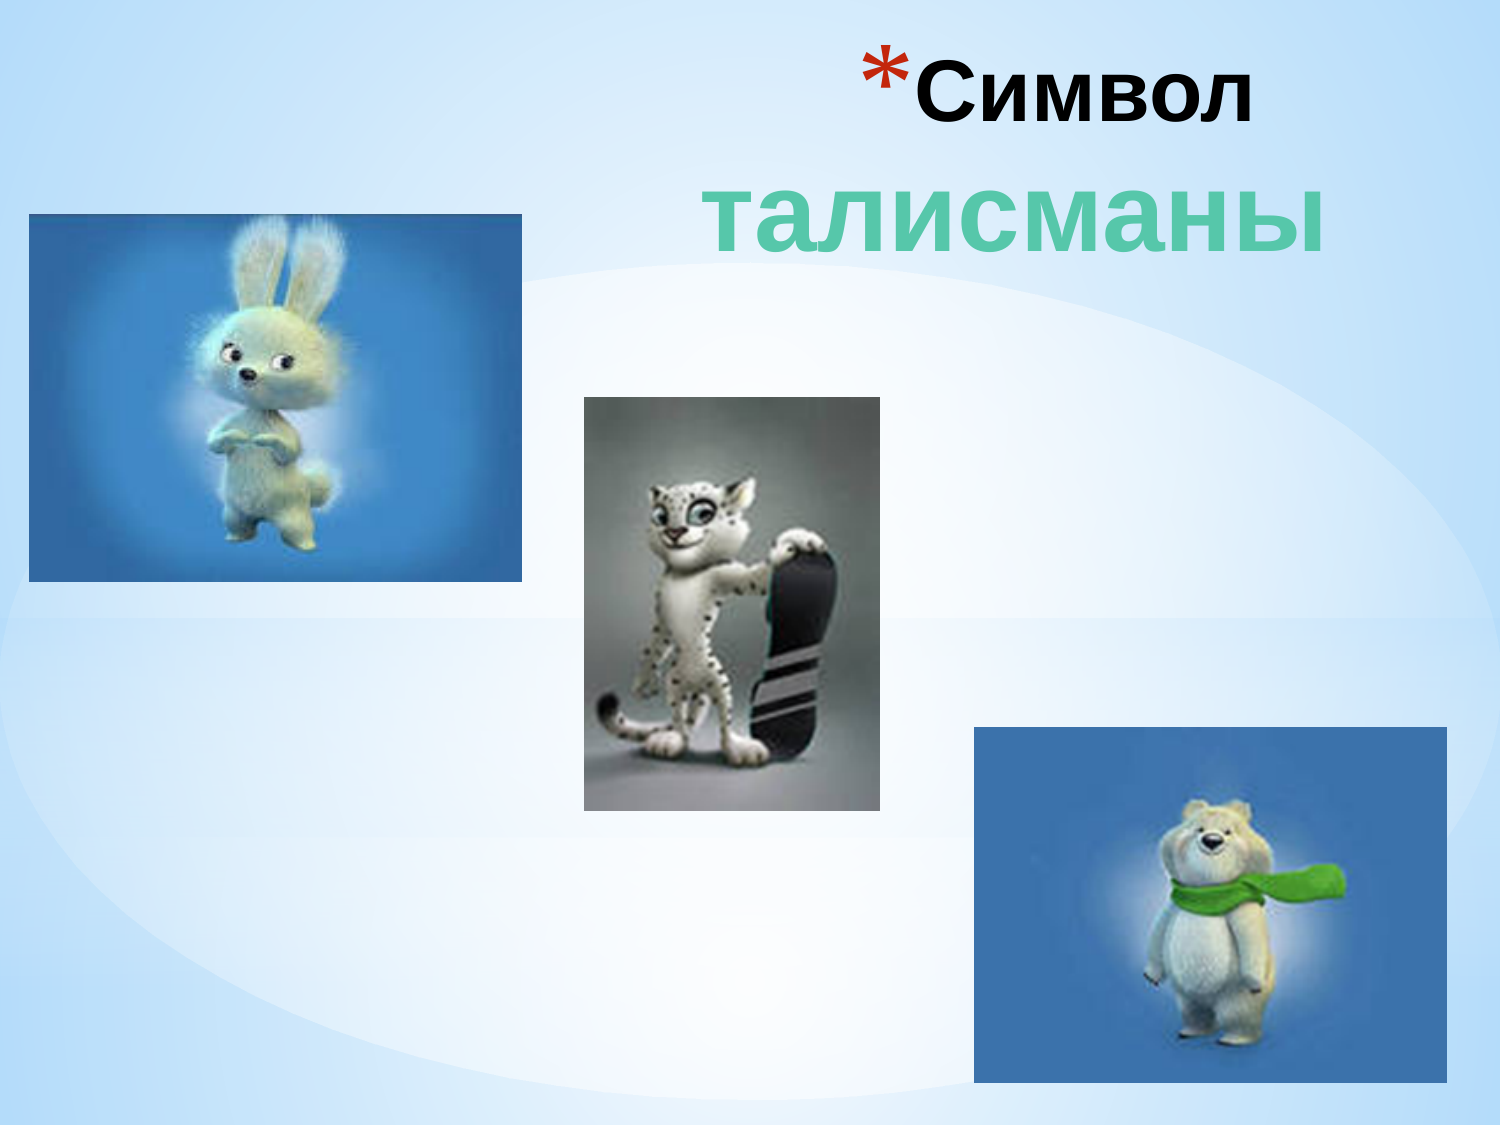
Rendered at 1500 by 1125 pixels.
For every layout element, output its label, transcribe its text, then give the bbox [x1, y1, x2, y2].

title Символ талисманы [275, 26, 1344, 215]
picture [974, 727, 1447, 1083]
picture [29, 214, 522, 582]
picture [584, 397, 880, 811]
